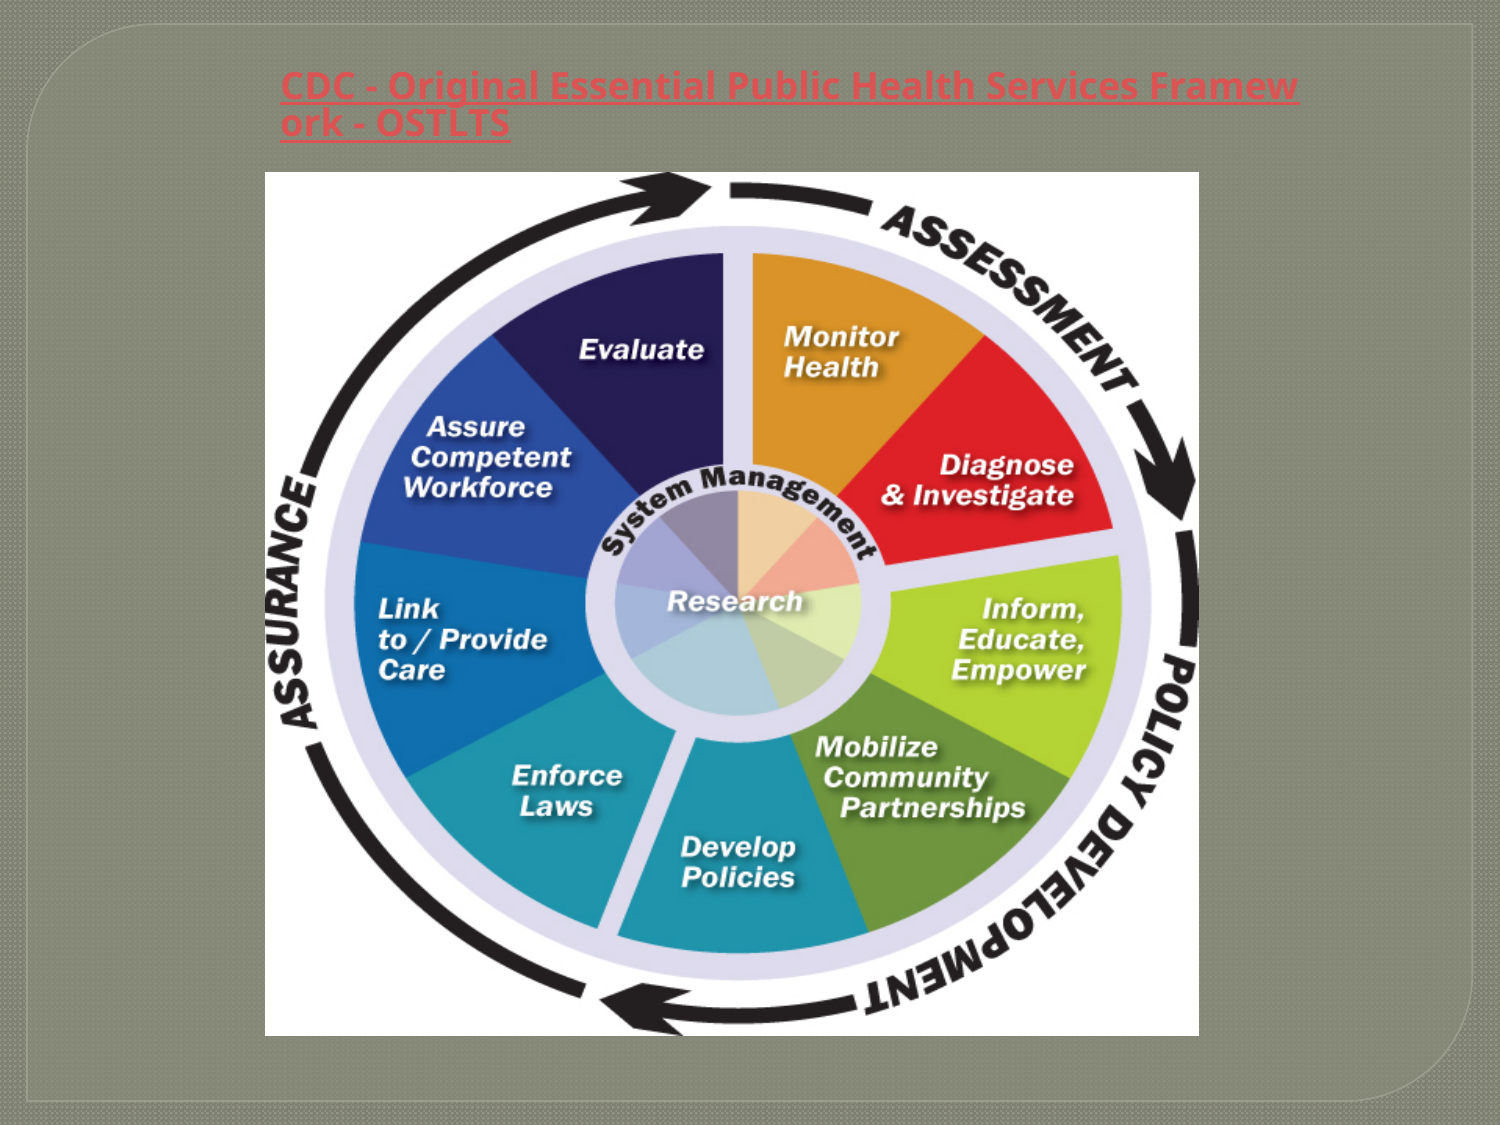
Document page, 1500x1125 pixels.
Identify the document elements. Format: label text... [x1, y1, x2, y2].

picture [265, 172, 1199, 1036]
text_box CDC - Original Essential Public Health Services Framework - OSTLTS [265, 54, 1329, 121]
